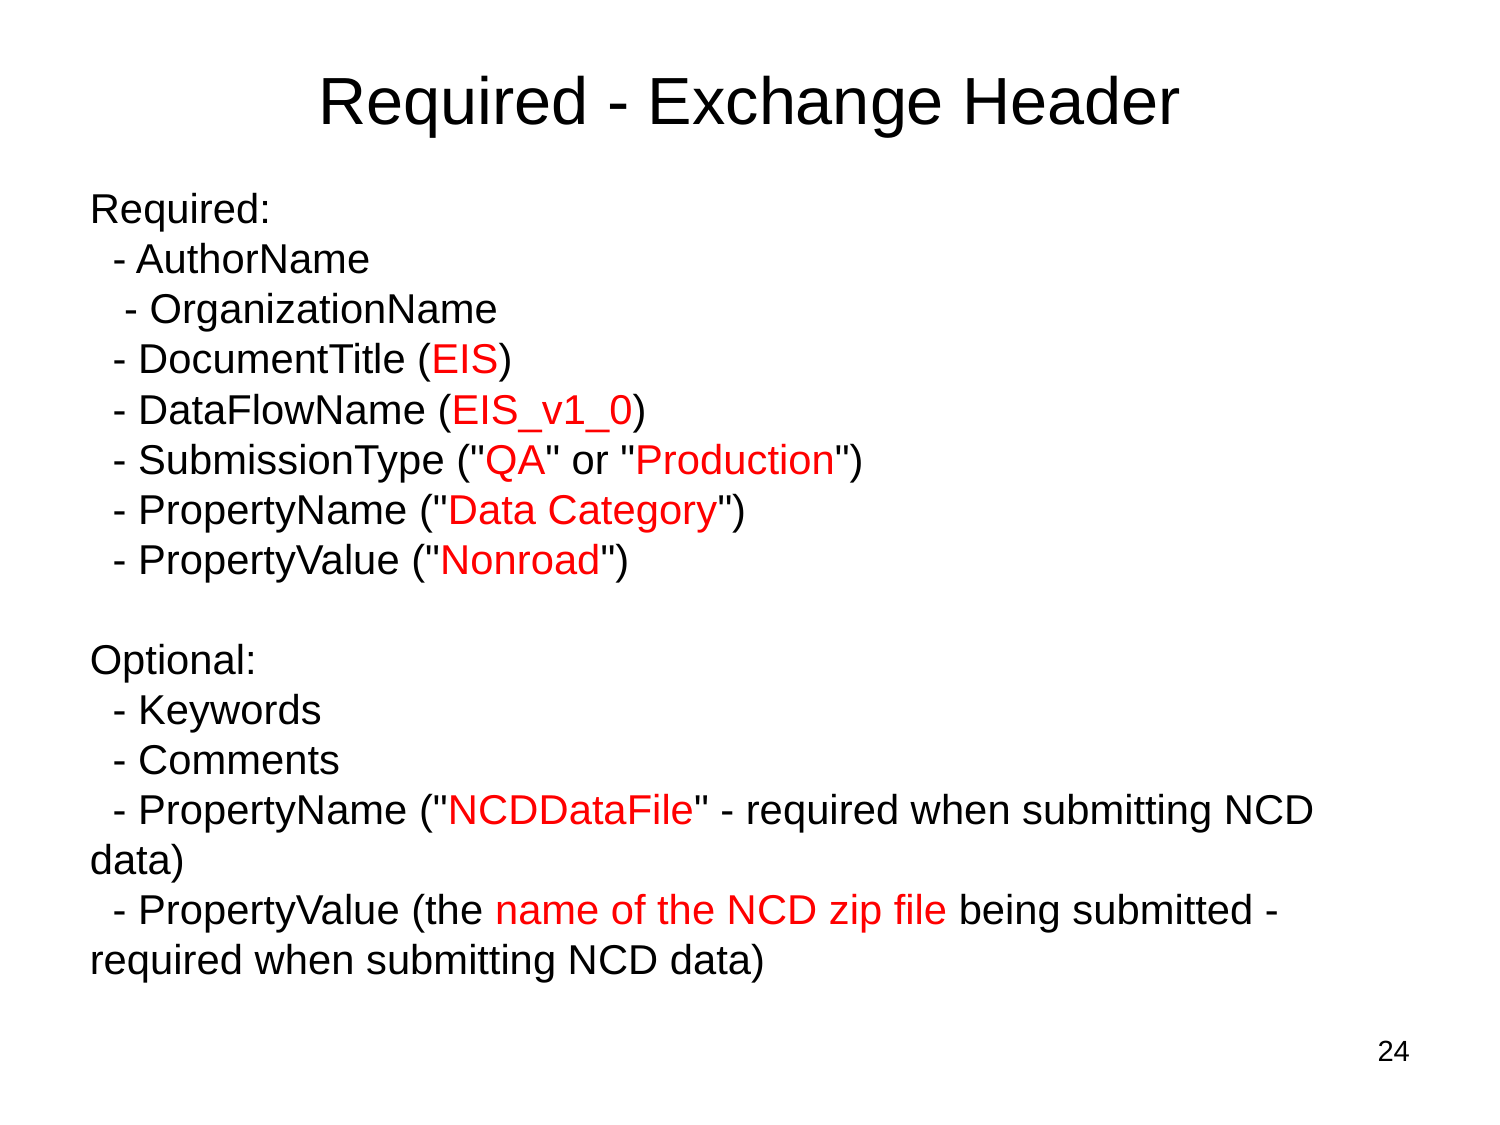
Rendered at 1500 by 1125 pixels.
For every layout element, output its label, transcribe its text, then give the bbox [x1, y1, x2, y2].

text_box Required: - AuthorName - OrganizationName - DocumentTitle (EIS) - DataFlowName (EIS_v1_0) - SubmissionType ("QA" or "Production") - PropertyName ("Data Category") - PropertyValue ("Nonroad") Optional: - Keywords - Comments - PropertyName ("NCDDataFile" - required when submitting NCD data) - PropertyValue (the name of the NCD zip file being submitted - required when submitting NCD data) [74, 174, 1425, 1075]
text_box Required - Exchange Header [74, 45, 1425, 150]
slide_number 24 [1074, 1024, 1426, 1103]
